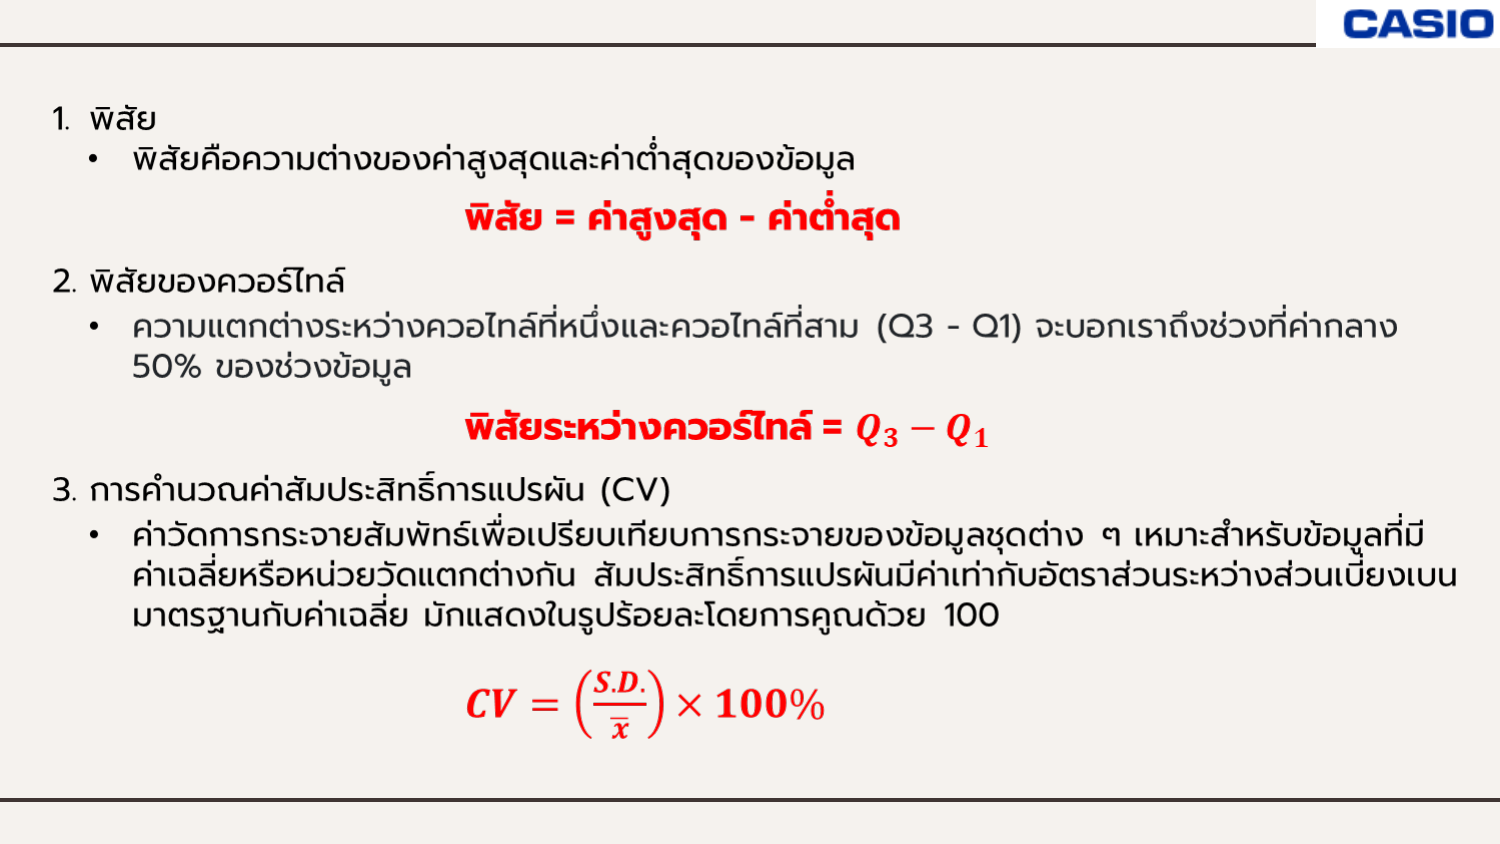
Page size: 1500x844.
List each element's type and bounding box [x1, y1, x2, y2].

picture [1316, 0, 1500, 48]
text_box [0, 93, 1500, 791]
